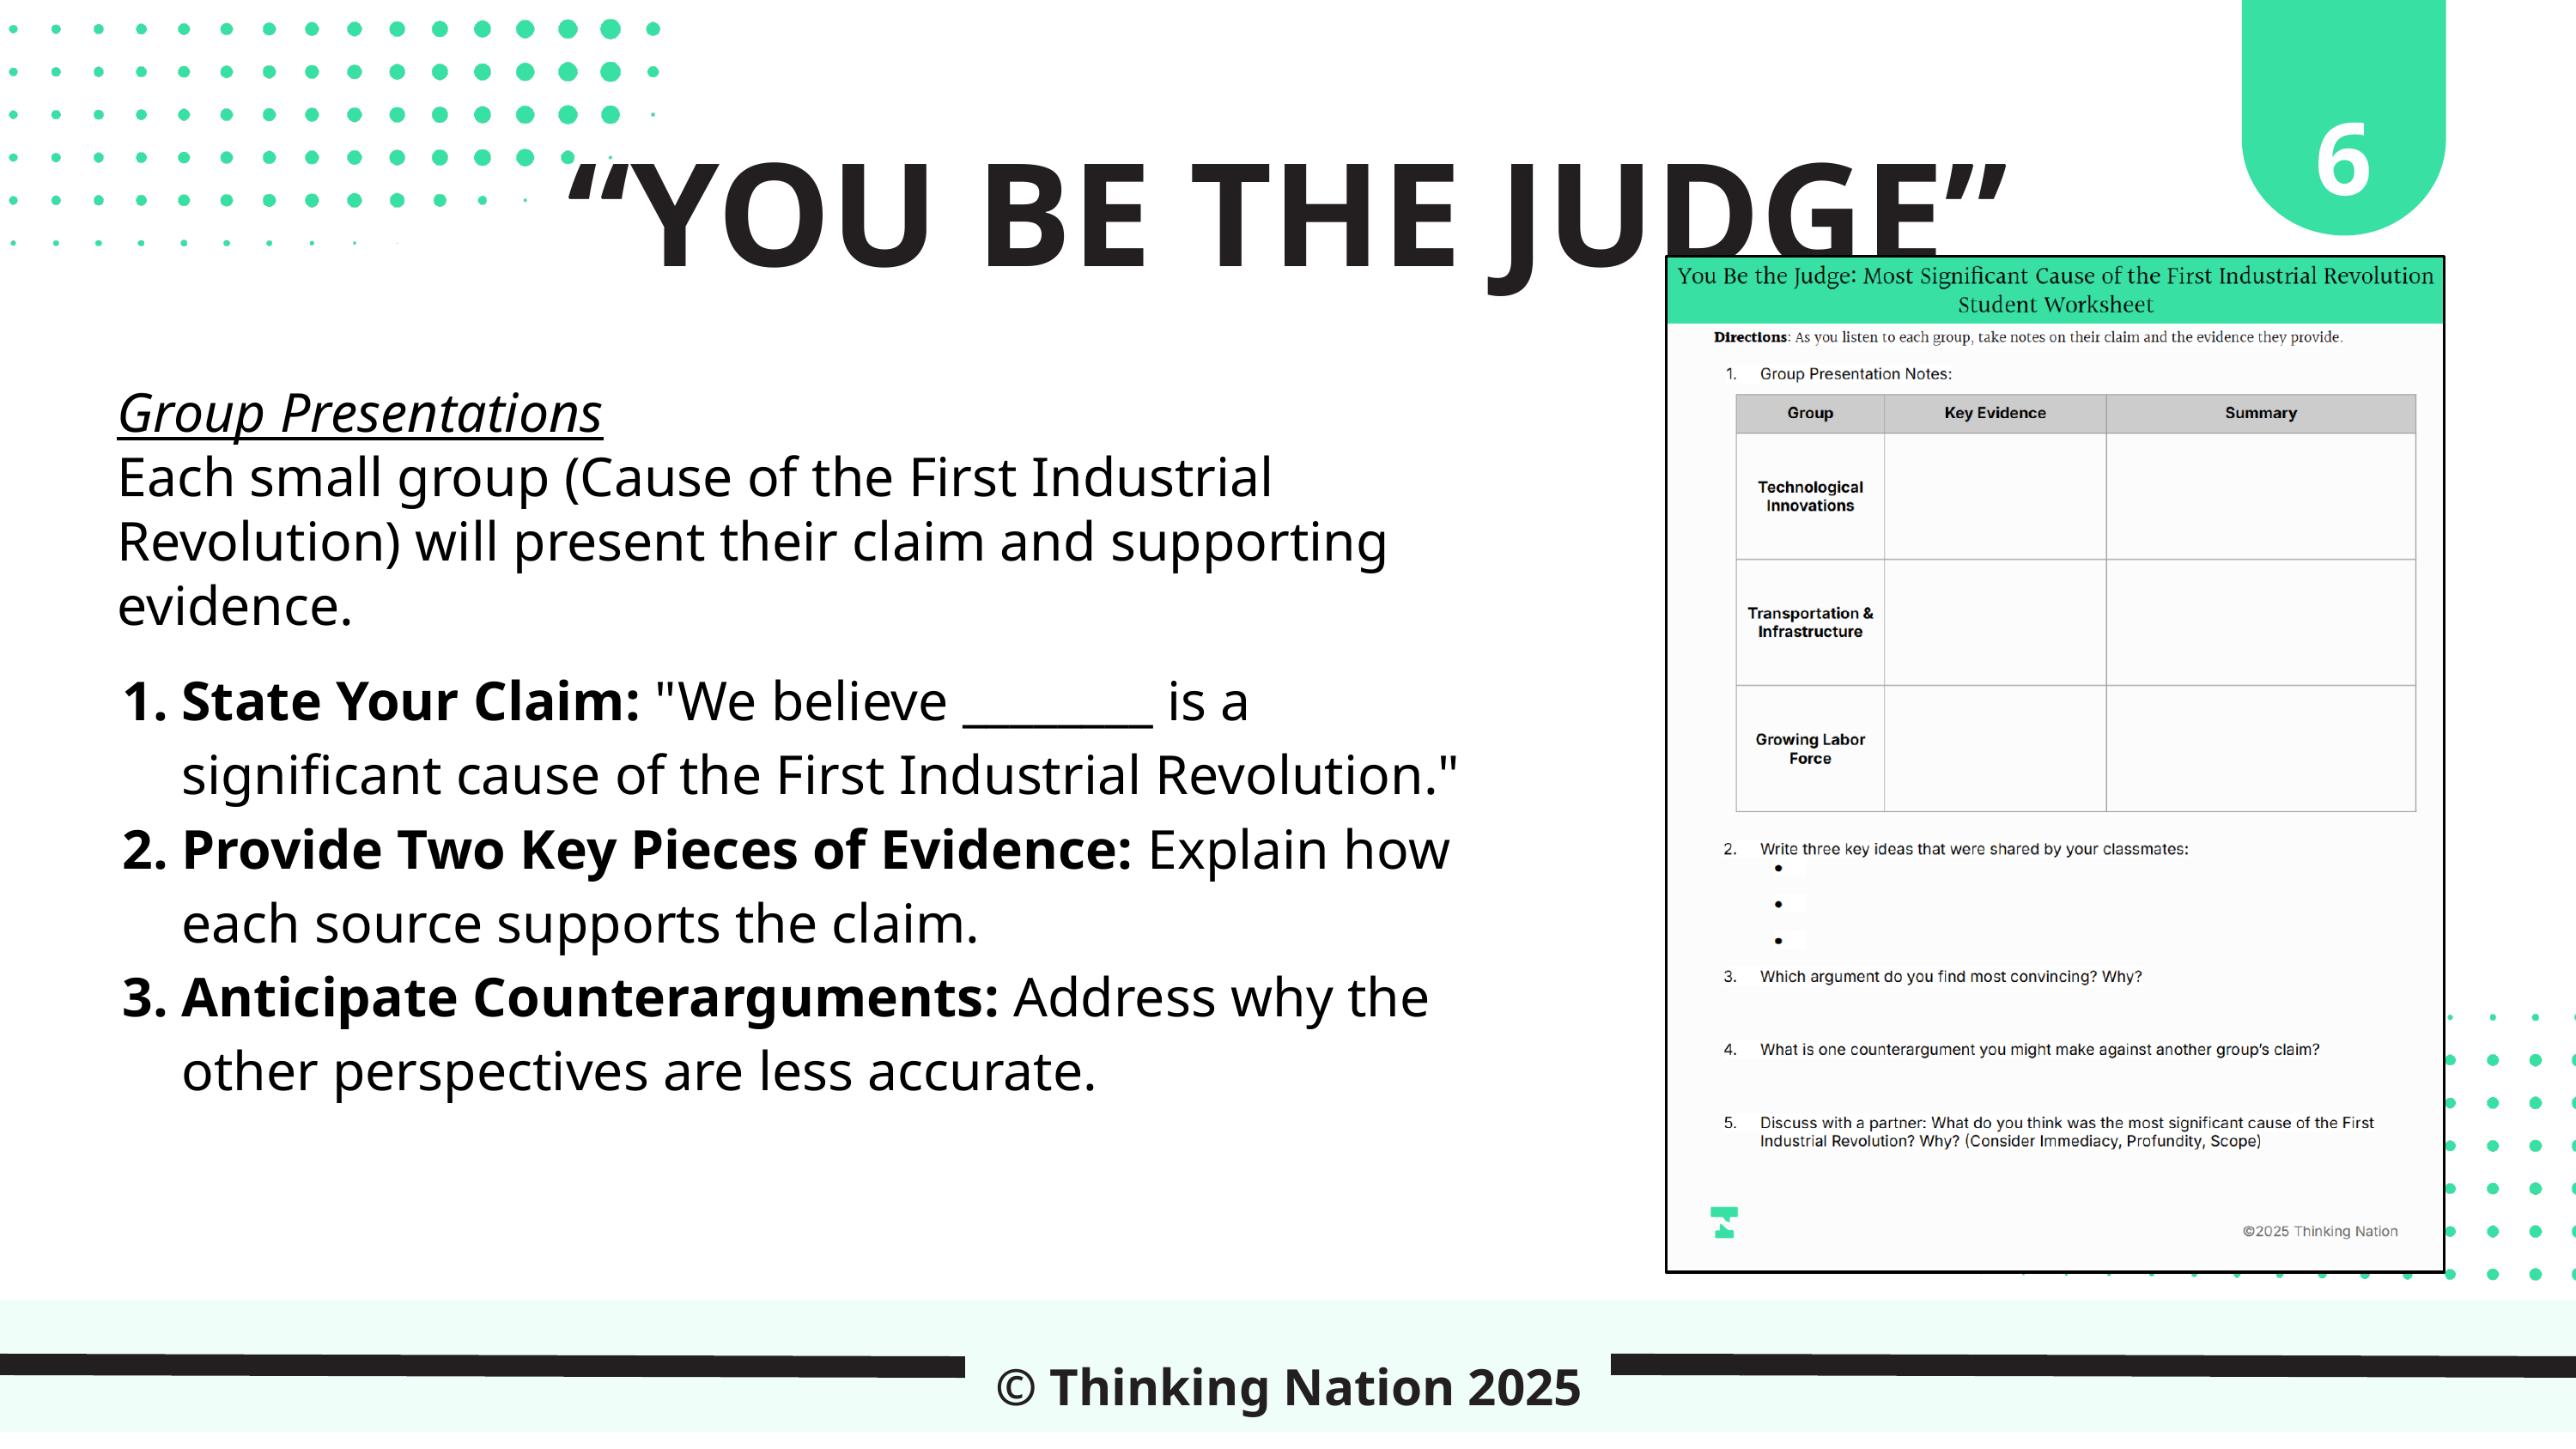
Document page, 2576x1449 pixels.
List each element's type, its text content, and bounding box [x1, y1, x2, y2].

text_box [0, 1299, 2576, 1433]
text_box [1938, 1013, 2576, 1299]
text_box “YOU BE THE JUDGE” [508, 55, 2067, 295]
text_box [0, 0, 660, 246]
text_box Group Presentations Each small group (Cause of the First Industrial Revolution) will present their claim and supporting evidence. State Your Claim: "We believe ________ is a significant cause of the First Industrial Revolution." Provide Two Key Pieces of Evidence: Explain how each source supports the claim. Anticipate Counterarguments: Address why the other perspectives are less accurate. [104, 366, 1477, 1149]
picture [1667, 257, 2444, 1271]
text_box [2233, 0, 2455, 236]
